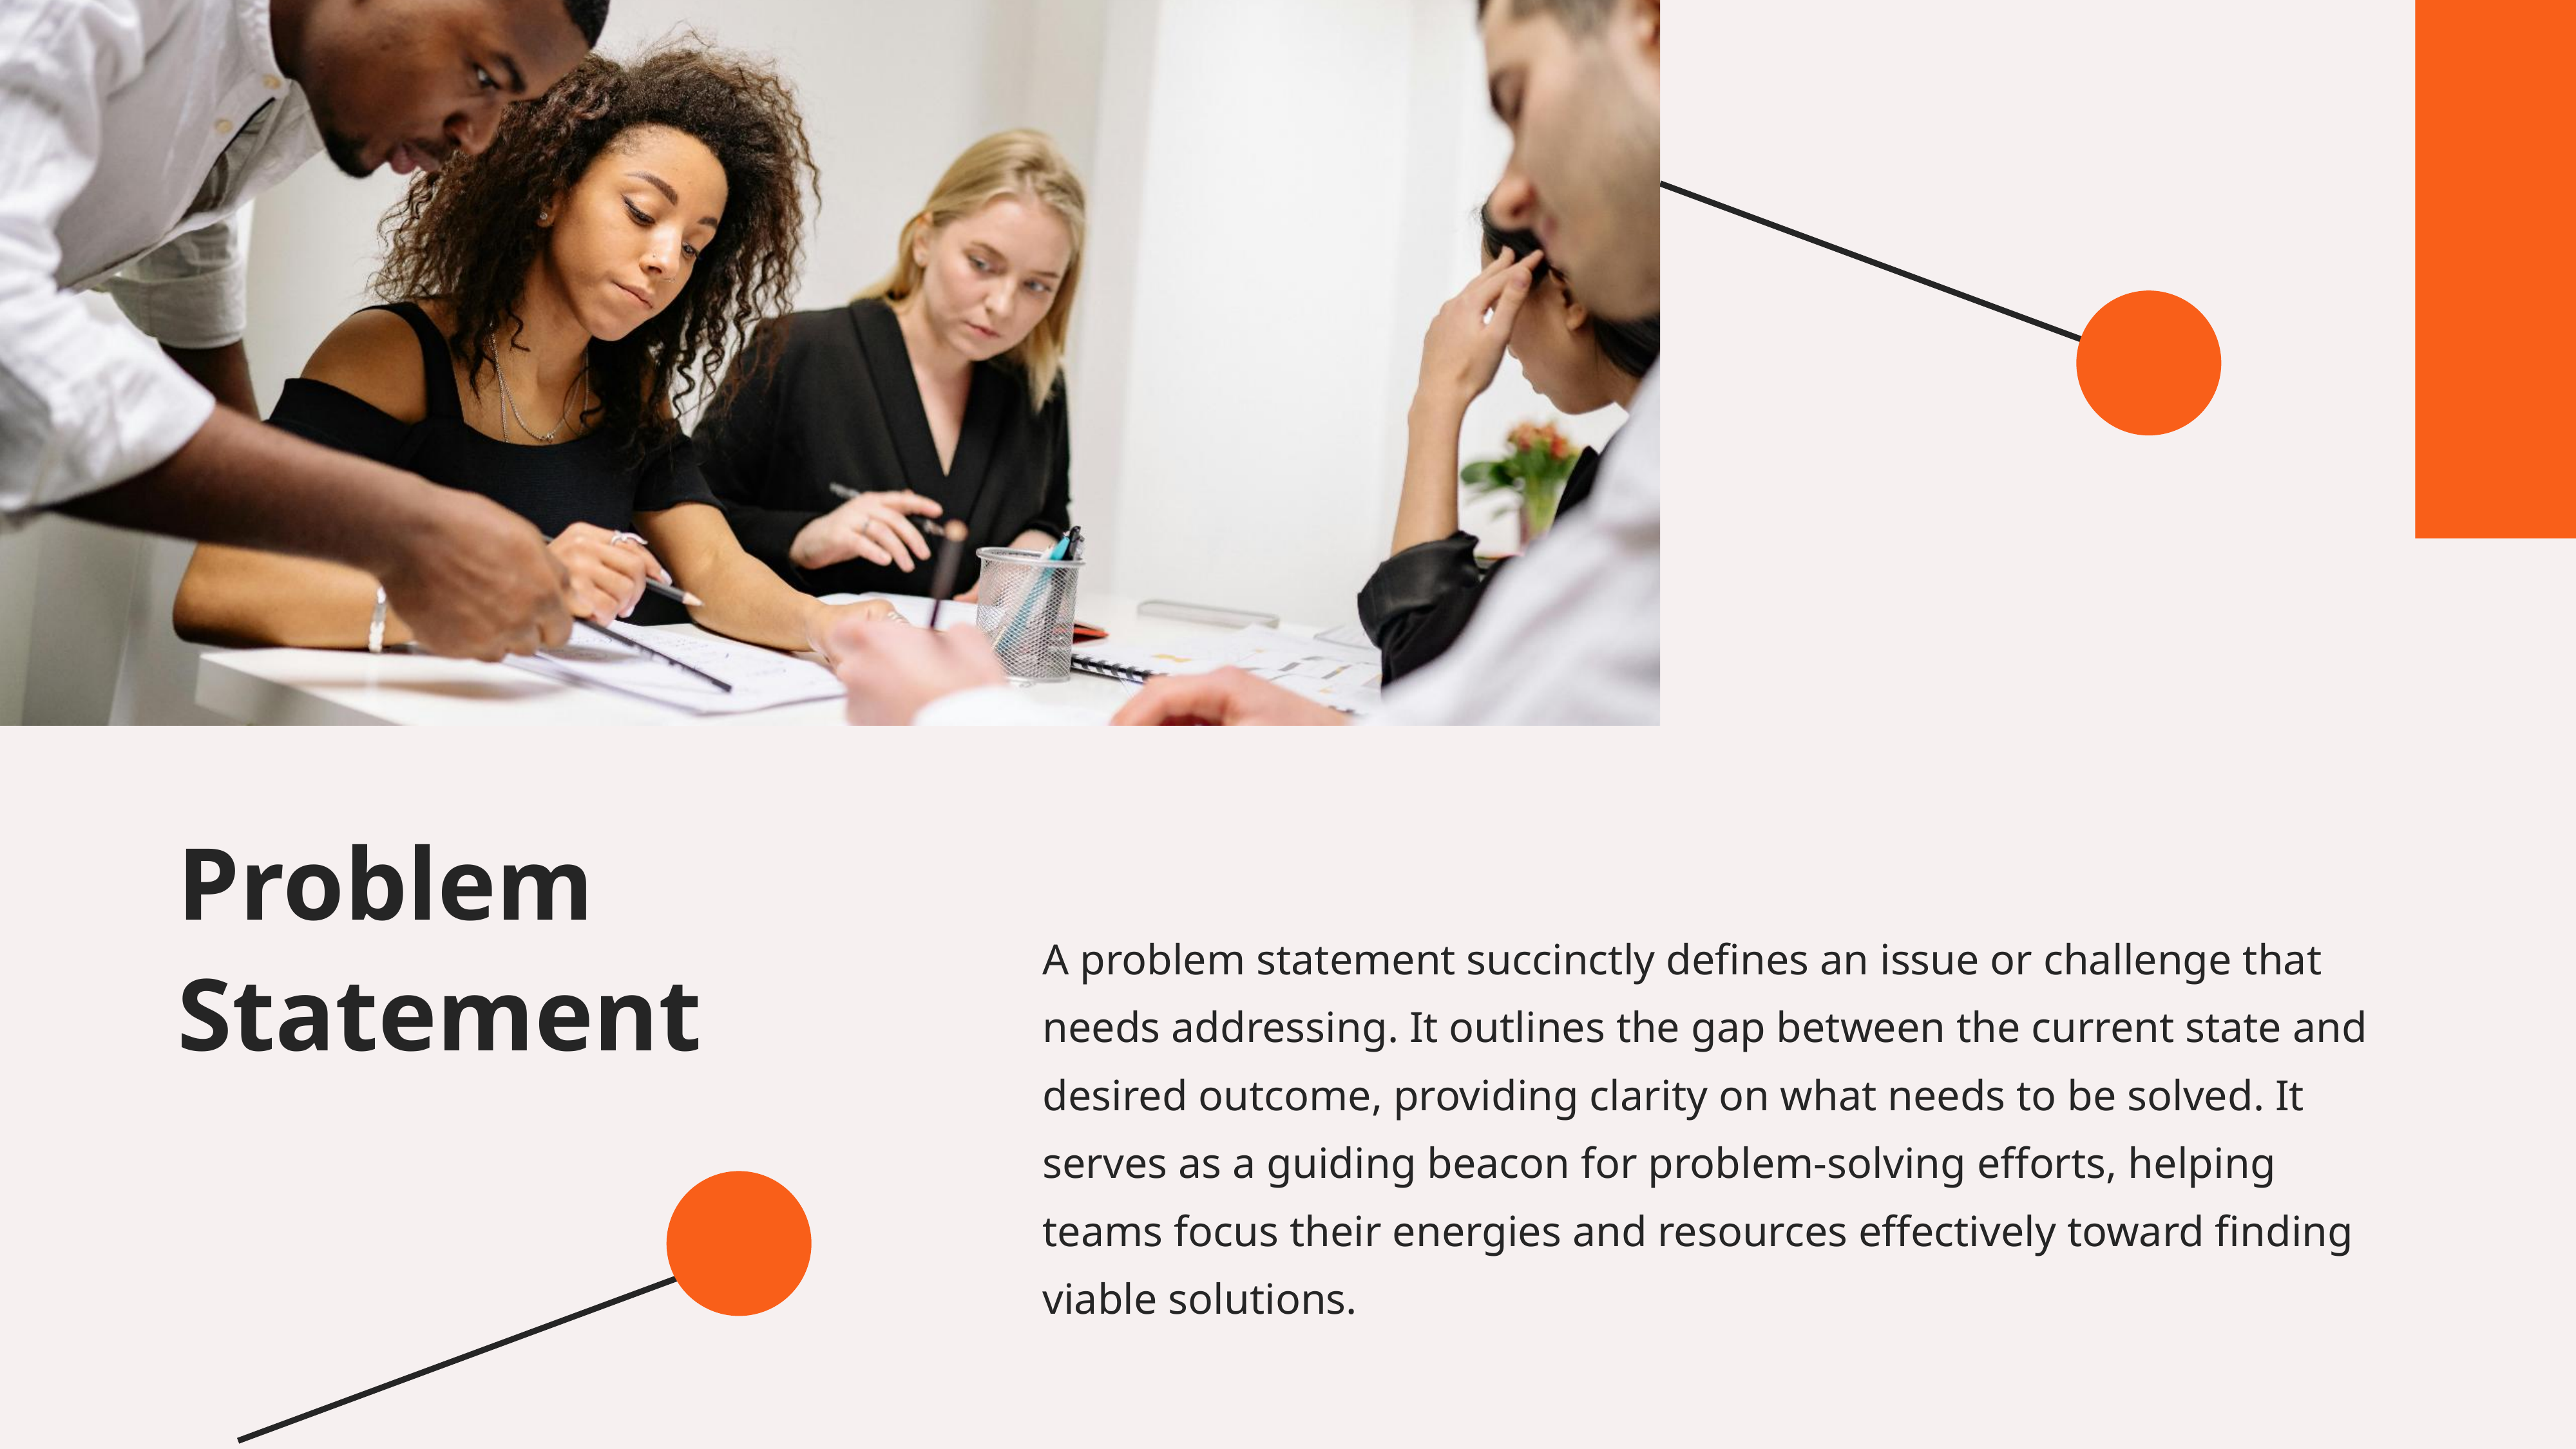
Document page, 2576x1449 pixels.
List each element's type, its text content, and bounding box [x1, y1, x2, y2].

text_box [2078, 309, 2222, 437]
picture [0, 0, 1661, 726]
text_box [238, 1241, 777, 1441]
text_box [665, 1170, 812, 1307]
text_box A problem statement succinctly defines an issue or challenge that needs addressing. It outlines the gap between the current state and desired outcome, providing clarity on what needs to be solved. It serves as a guiding beacon for problem-solving efforts, helping teams focus their energies and resources effectively toward finding viable solutions. [1033, 910, 2408, 1327]
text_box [1661, 183, 2199, 383]
text_box Problem Statement [168, 804, 846, 1075]
text_box [2414, 0, 2576, 539]
